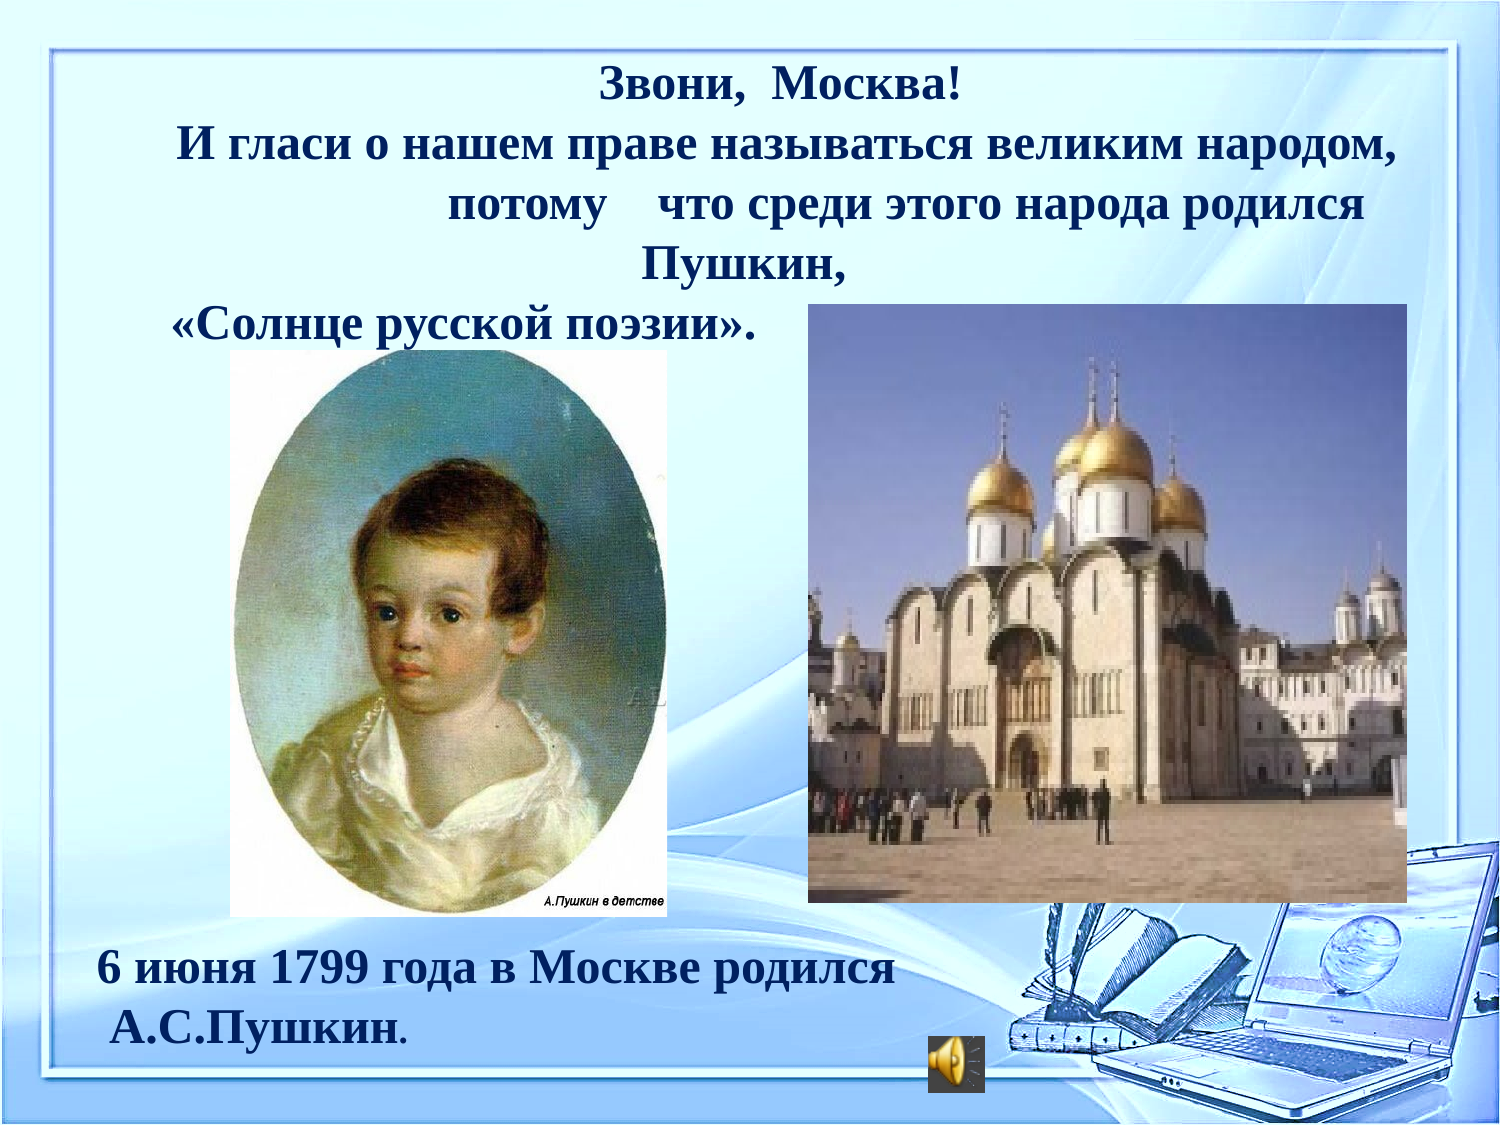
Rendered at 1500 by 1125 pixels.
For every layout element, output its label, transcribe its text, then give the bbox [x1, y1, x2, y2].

text_box 6 июня 1799 года в Москве родился А.С.Пушкин. [81, 925, 1301, 1061]
text_box Звони, Москва! И гласи о нашем праве называться великим народом, потому что среди этого народа родился Пушкин, «Солнце русской поэзии». [81, 41, 1418, 357]
picture [0, 0, 1500, 1125]
